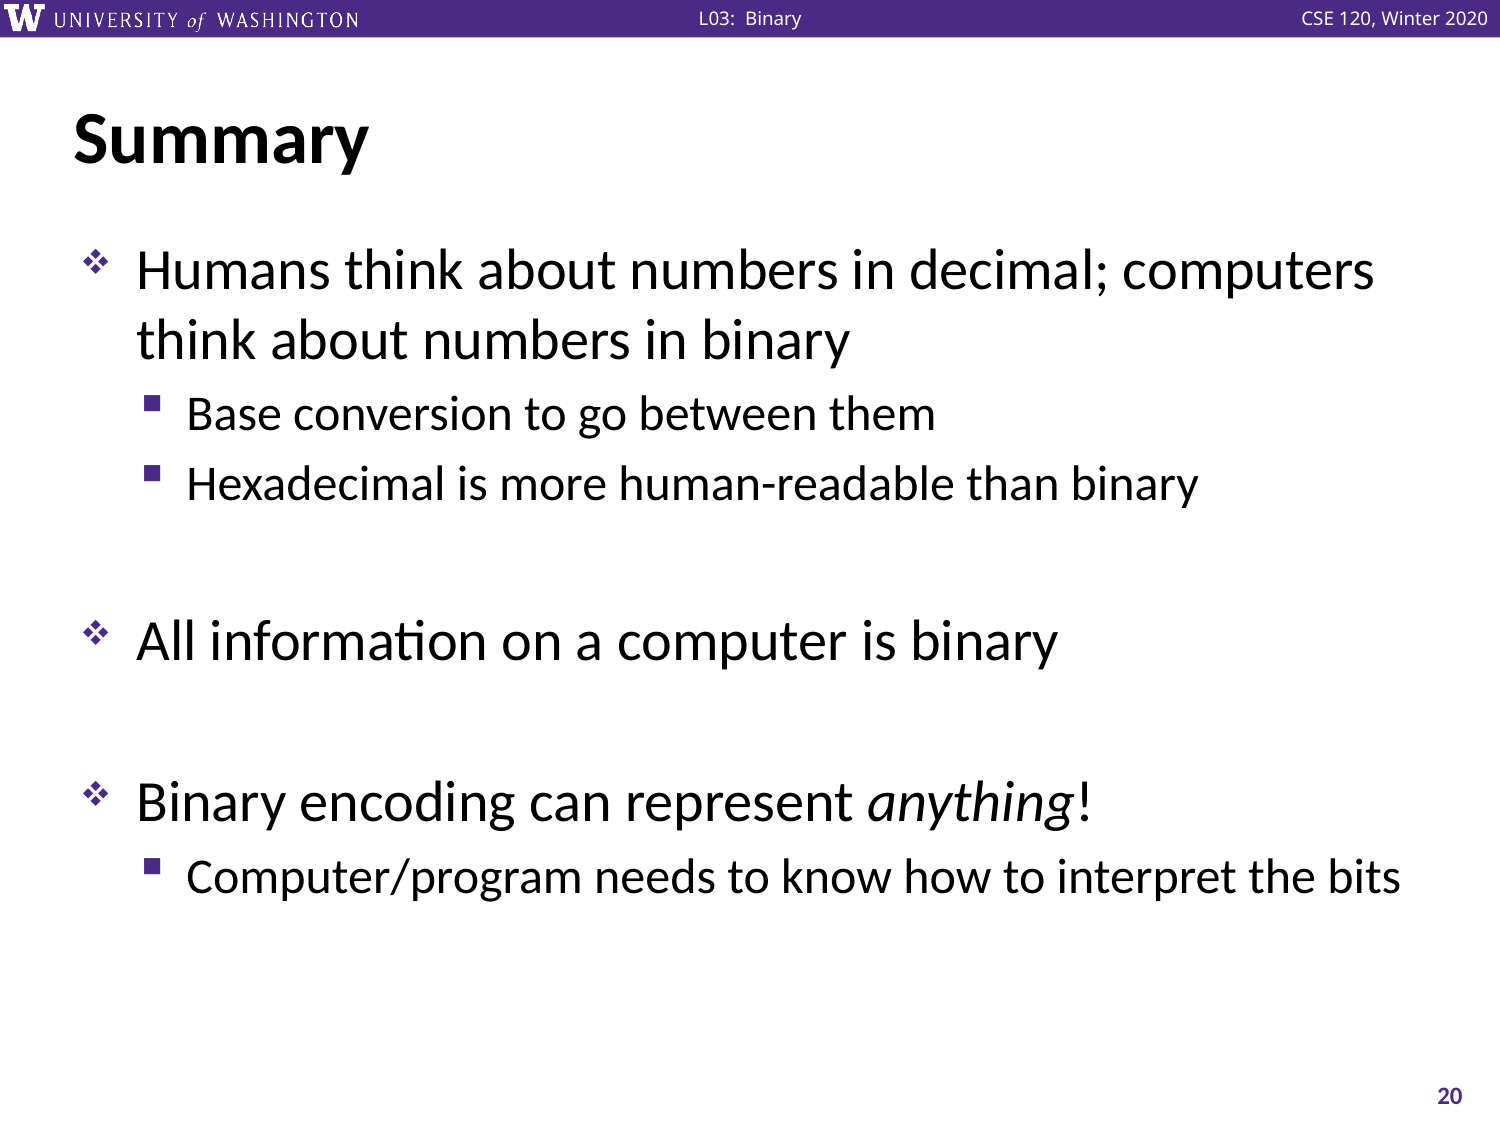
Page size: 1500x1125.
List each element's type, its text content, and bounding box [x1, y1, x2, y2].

slide_number 20 [1400, 1065, 1500, 1125]
picture [4, 4, 358, 32]
title Summary [58, 71, 1438, 197]
list Humans think about numbers in decimal; computers think about numbers in binary Base conversion to go between them Hexadecimal is more human-readable than binary All information on a computer is binary Binary encoding can represent anything! Computer/program needs to know how to interpret the bits [64, 223, 1438, 1040]
